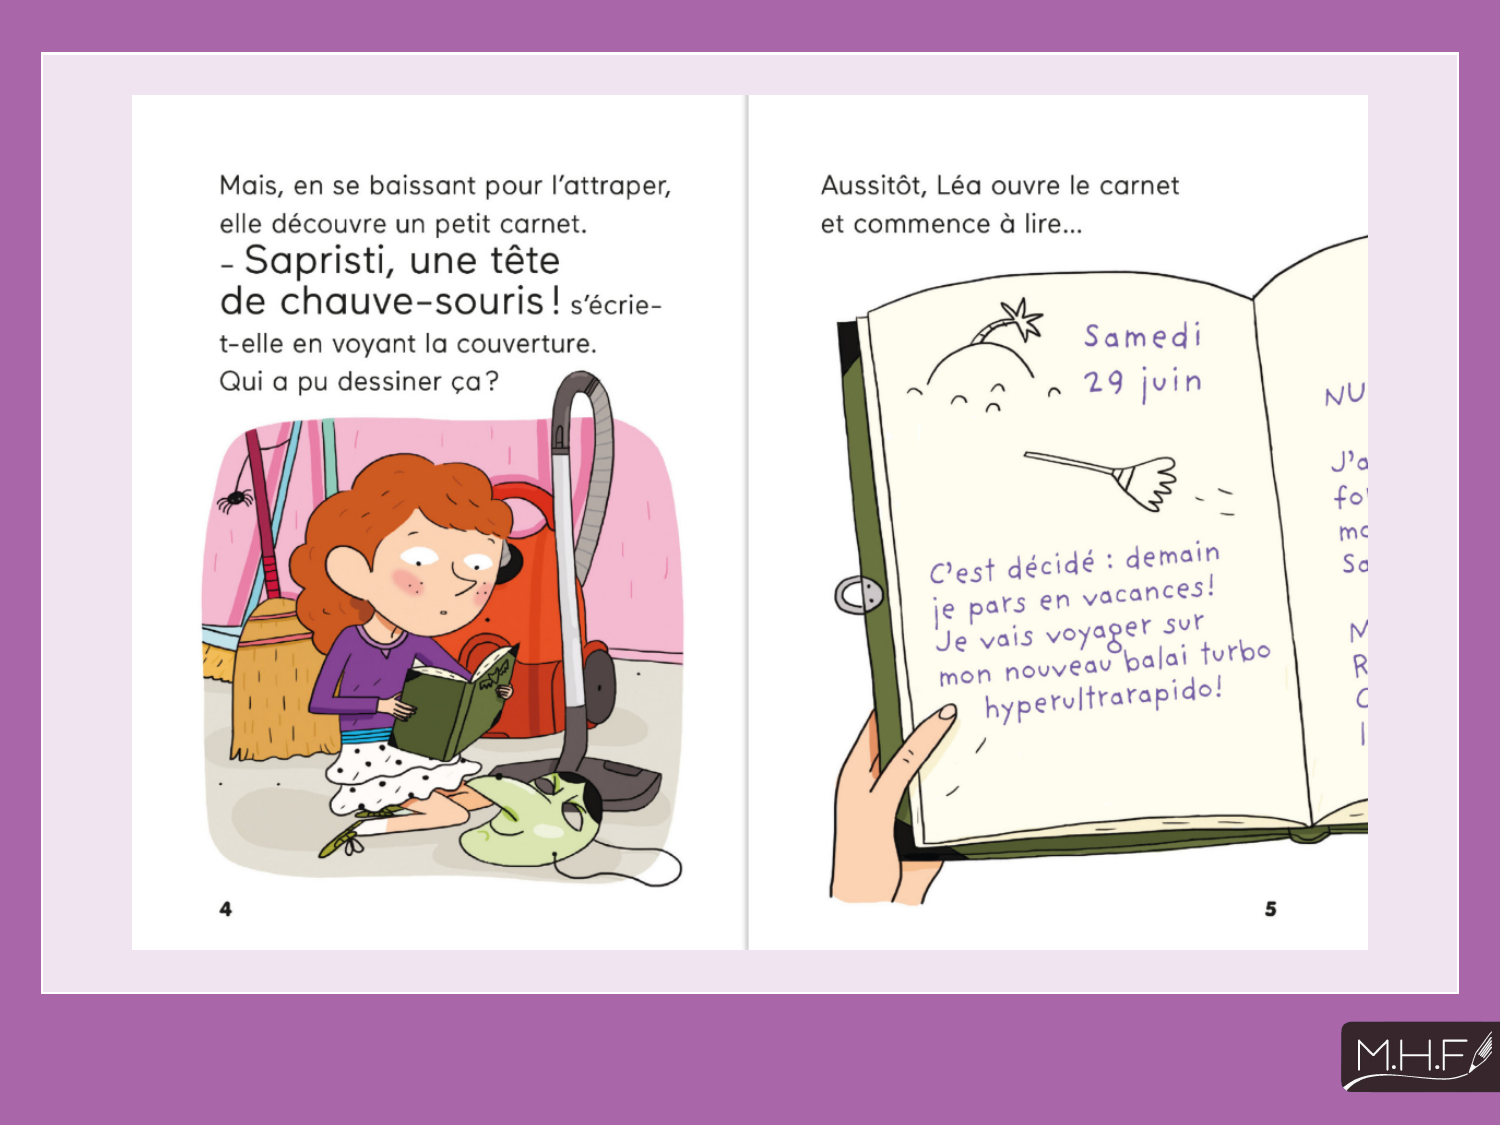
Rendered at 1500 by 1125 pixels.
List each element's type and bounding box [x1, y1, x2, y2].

picture [132, 95, 1368, 950]
picture [1331, 1010, 1500, 1100]
